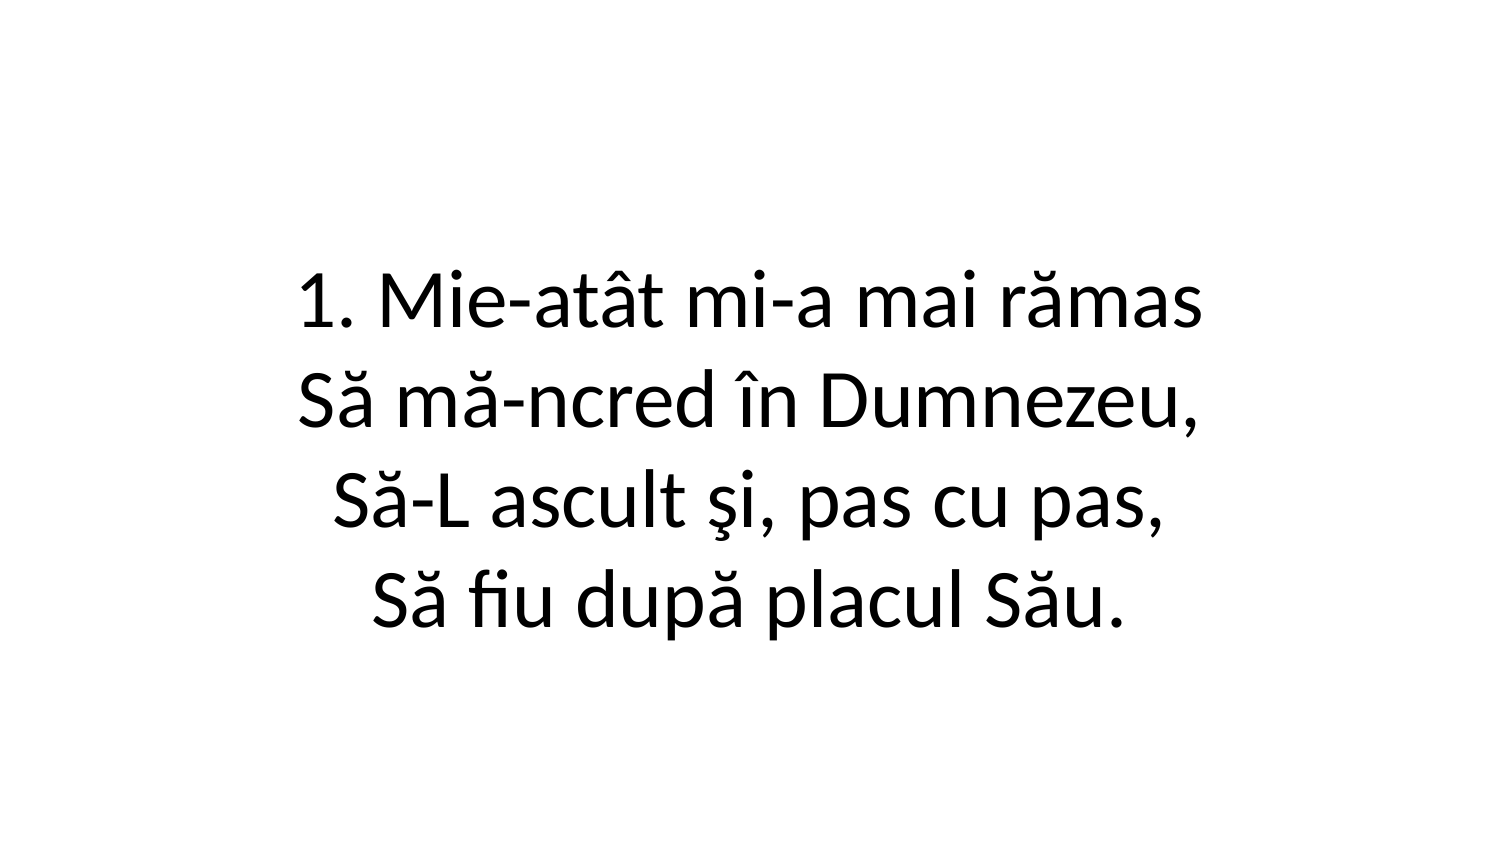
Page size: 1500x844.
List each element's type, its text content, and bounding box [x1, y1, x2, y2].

text_box 1. Mie-atât mi-a mai rămas Să mă-ncred în Dumnezeu, Să-L ascult şi, pas cu pas, Să fiu după placul Său. [279, 192, 1221, 652]
